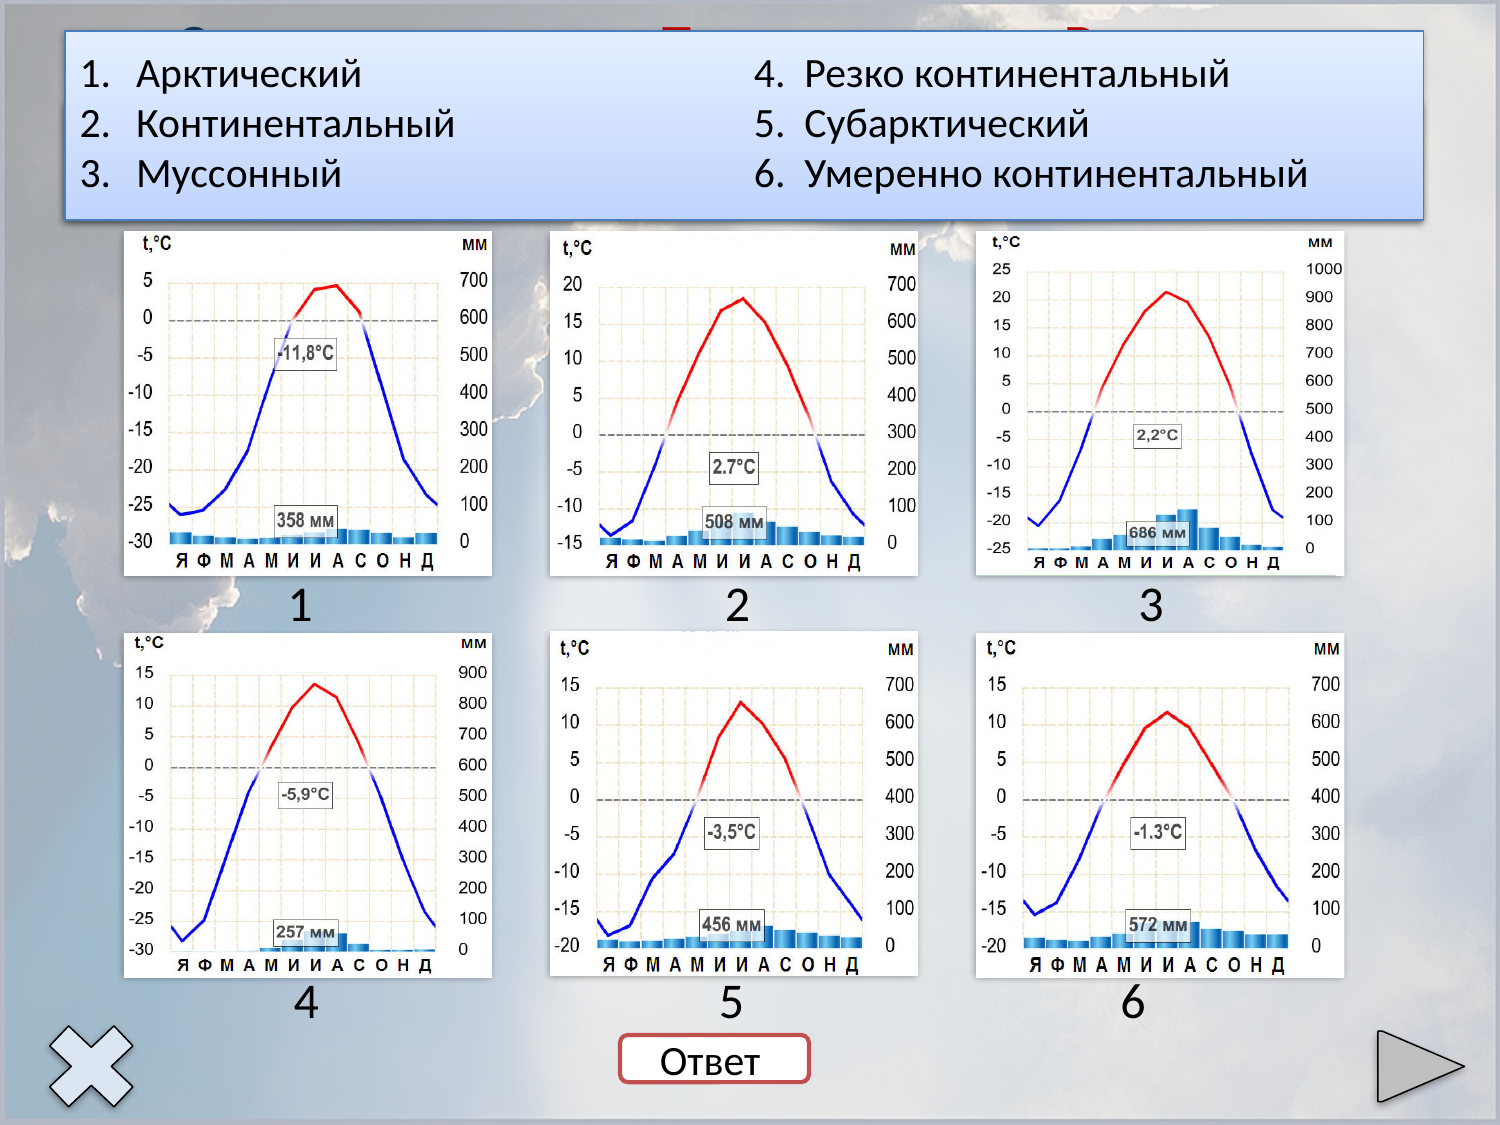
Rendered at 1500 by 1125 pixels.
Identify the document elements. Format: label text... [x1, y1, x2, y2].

text_box Ответ [617, 1033, 812, 1085]
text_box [123, 231, 1345, 1026]
text_box Арктический Континентальный Муссонный 4. Резко континентальный 5. Субарктический 6. Умеренно континентальный [64, 30, 1424, 221]
text_box [1377, 1030, 1466, 1103]
text_box [49, 1025, 134, 1108]
text_box Задания по теме «Типы климатов России» [159, 0, 1293, 28]
